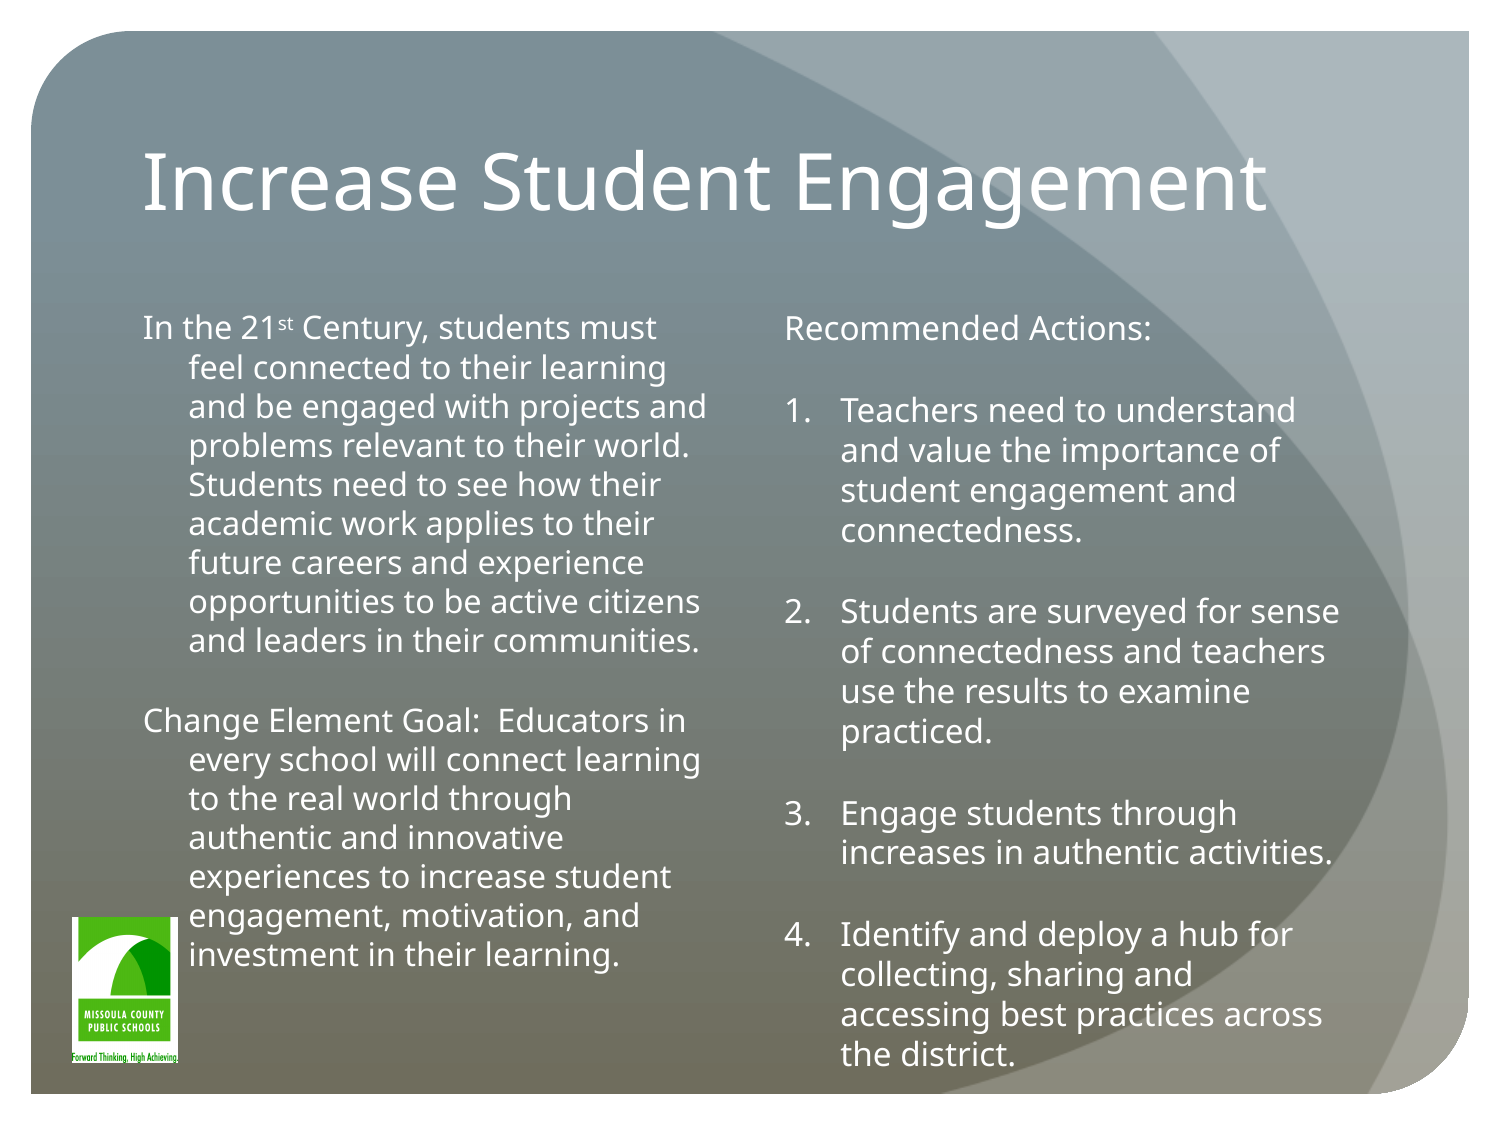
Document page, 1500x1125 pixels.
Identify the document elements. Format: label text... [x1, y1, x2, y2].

list In the 21st Century, students must feel connected to their learning and be engaged with projects and problems relevant to their world. Students need to see how their academic work applies to their future careers and experience opportunities to be active citizens and leaders in their communities. Change Element Goal: Educators in every school will connect learning to the real world through authentic and innovative experiences to increase student engagement, motivation, and investment in their learning. [127, 299, 728, 993]
list Recommended Actions: Teachers need to understand and value the importance of student engagement and connectedness. Students are surveyed for sense of connectedness and teachers use the results to examine practiced. Engage students through increases in authentic activities. Identify and deploy a hub for collecting, sharing and accessing best practices across the district. [769, 299, 1370, 993]
title Increase Student Engagement [127, 62, 1372, 234]
picture [24, 30, 1473, 1094]
